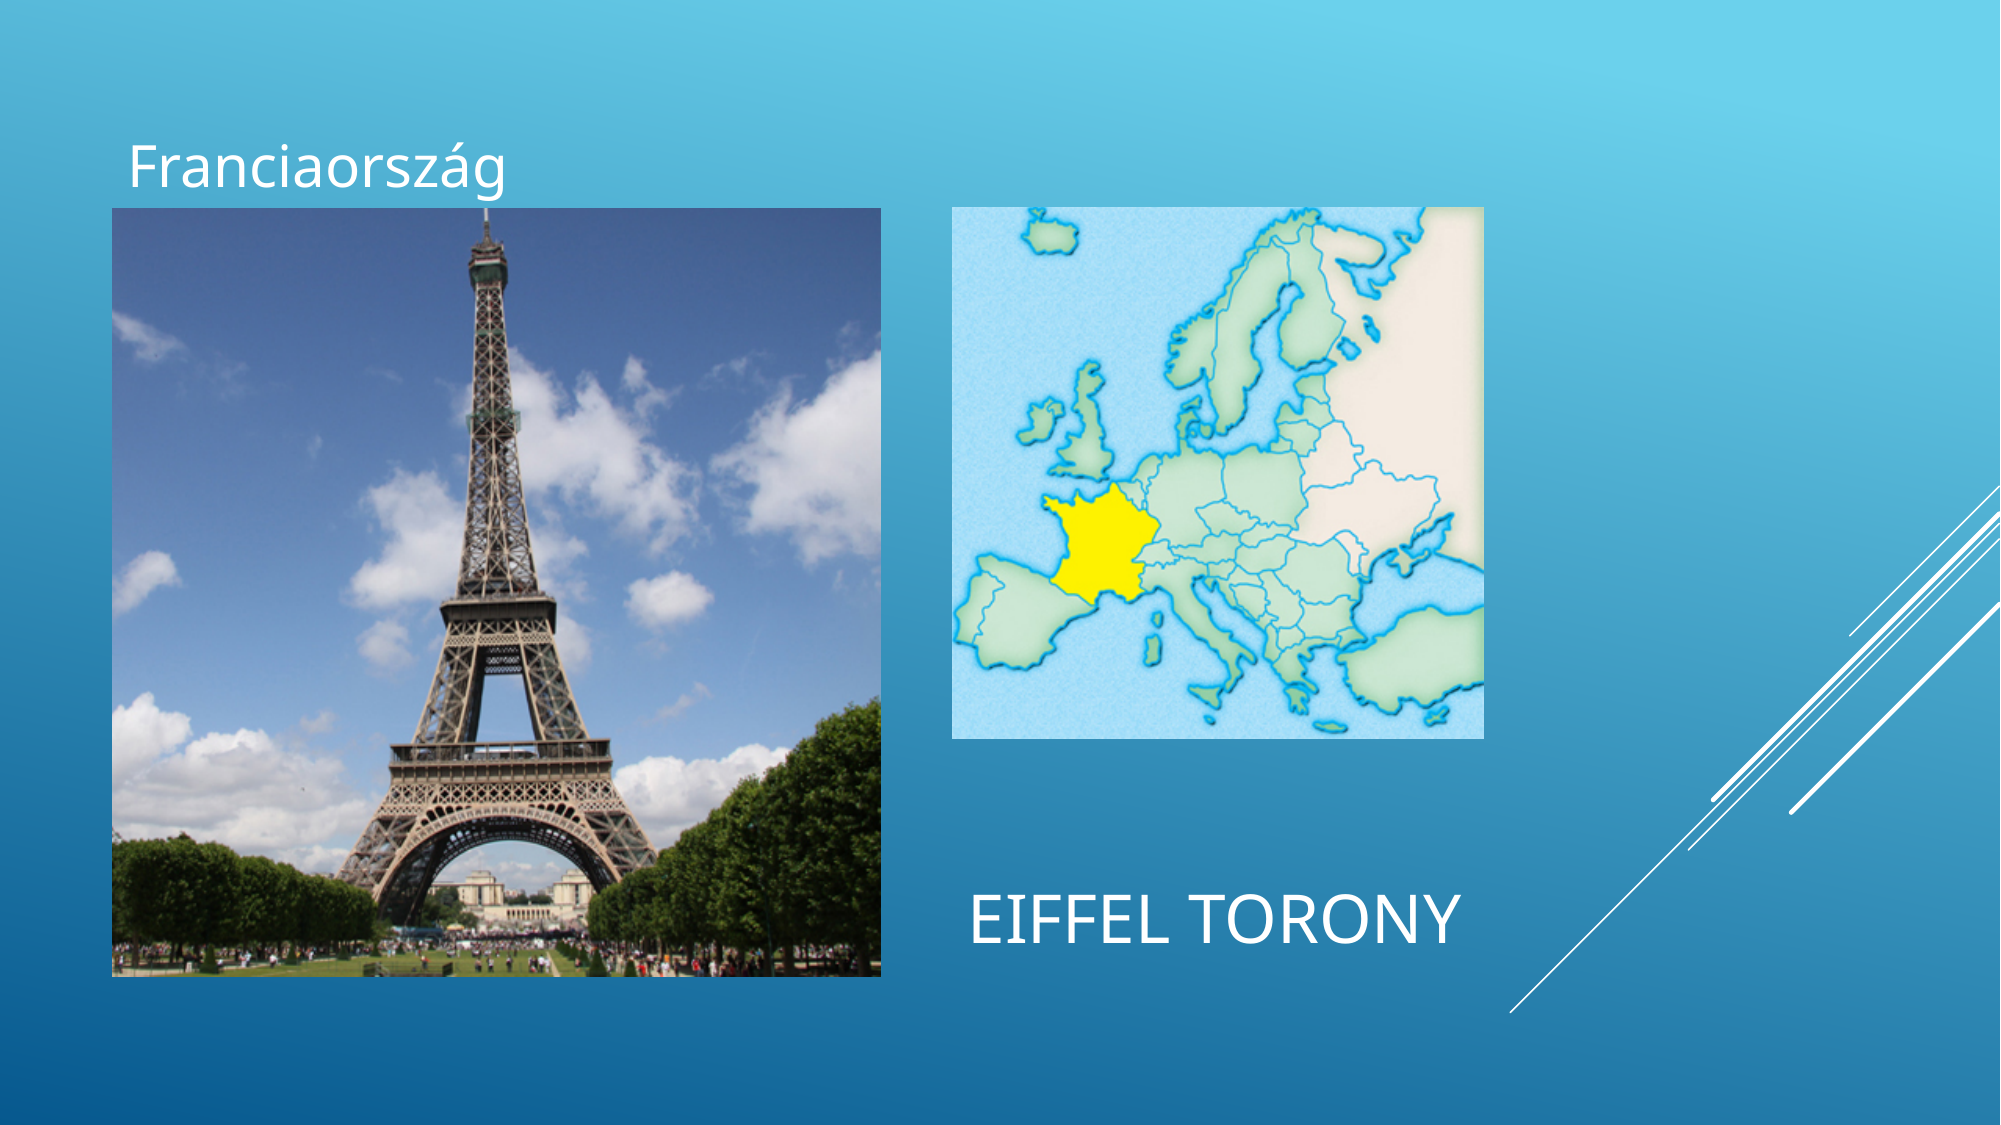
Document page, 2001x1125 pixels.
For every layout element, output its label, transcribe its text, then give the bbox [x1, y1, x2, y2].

list Franciaország [112, 107, 880, 208]
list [952, 206, 1485, 739]
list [112, 208, 881, 977]
title Eiffel torony [952, 858, 1484, 977]
